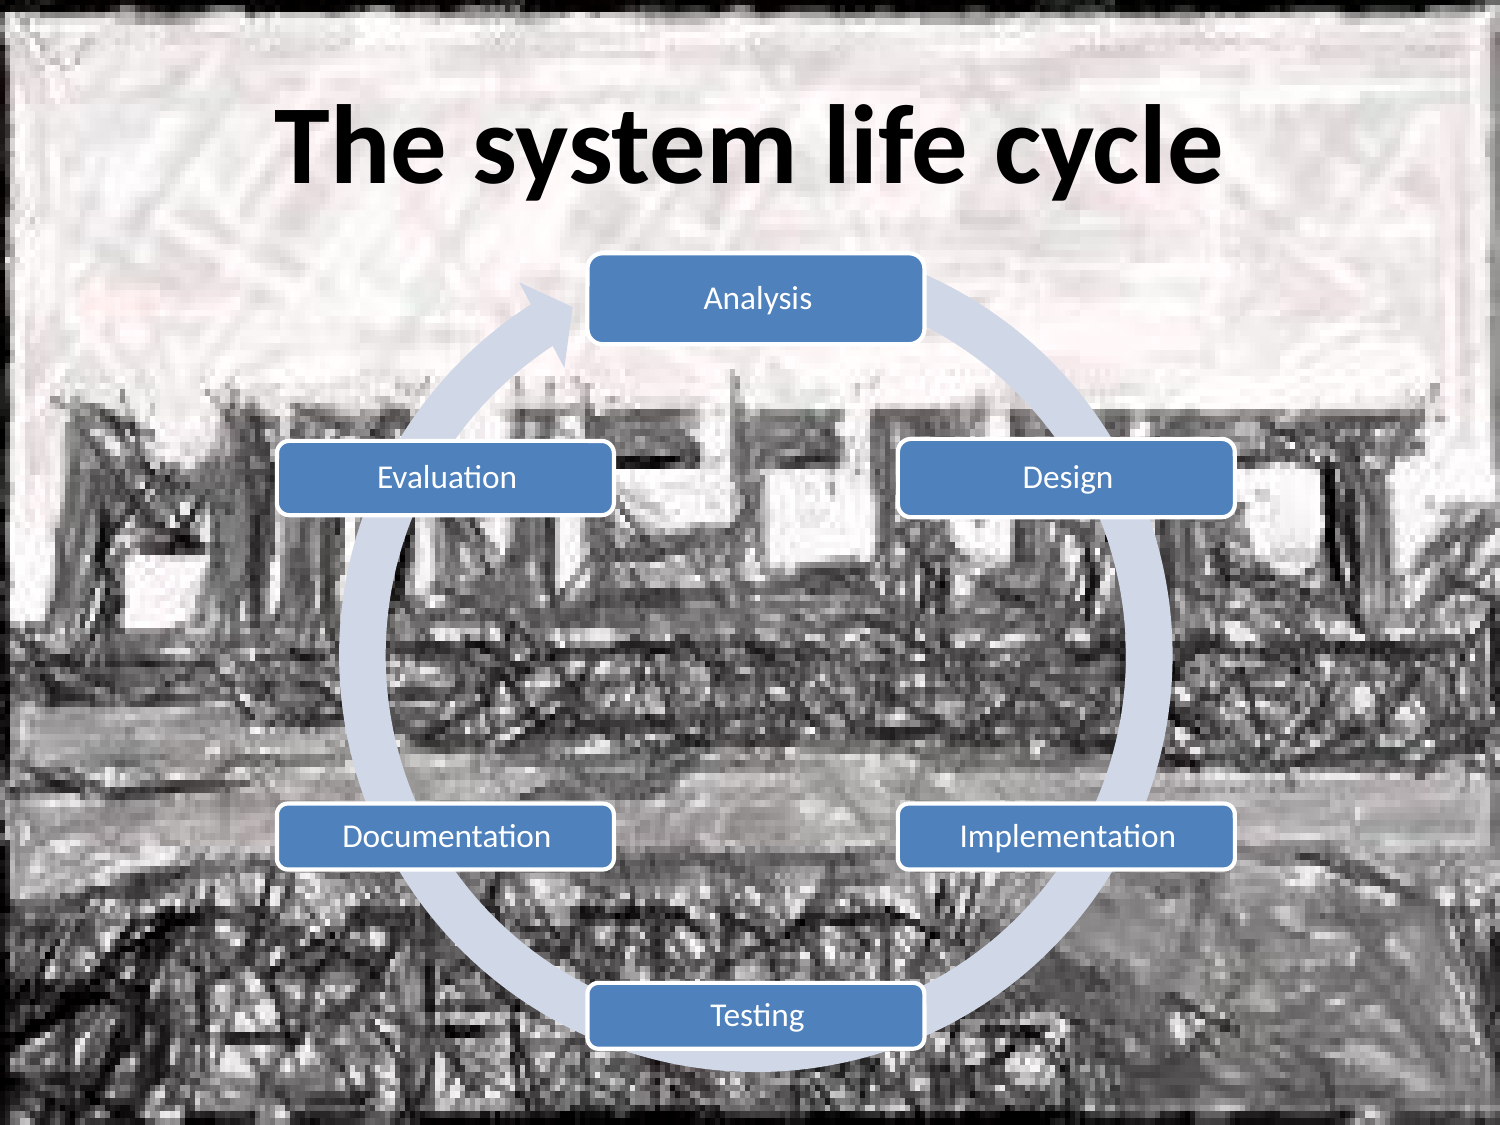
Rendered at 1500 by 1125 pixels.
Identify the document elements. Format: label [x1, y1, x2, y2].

text_box [52, 207, 1459, 1095]
picture [0, 0, 1500, 1125]
